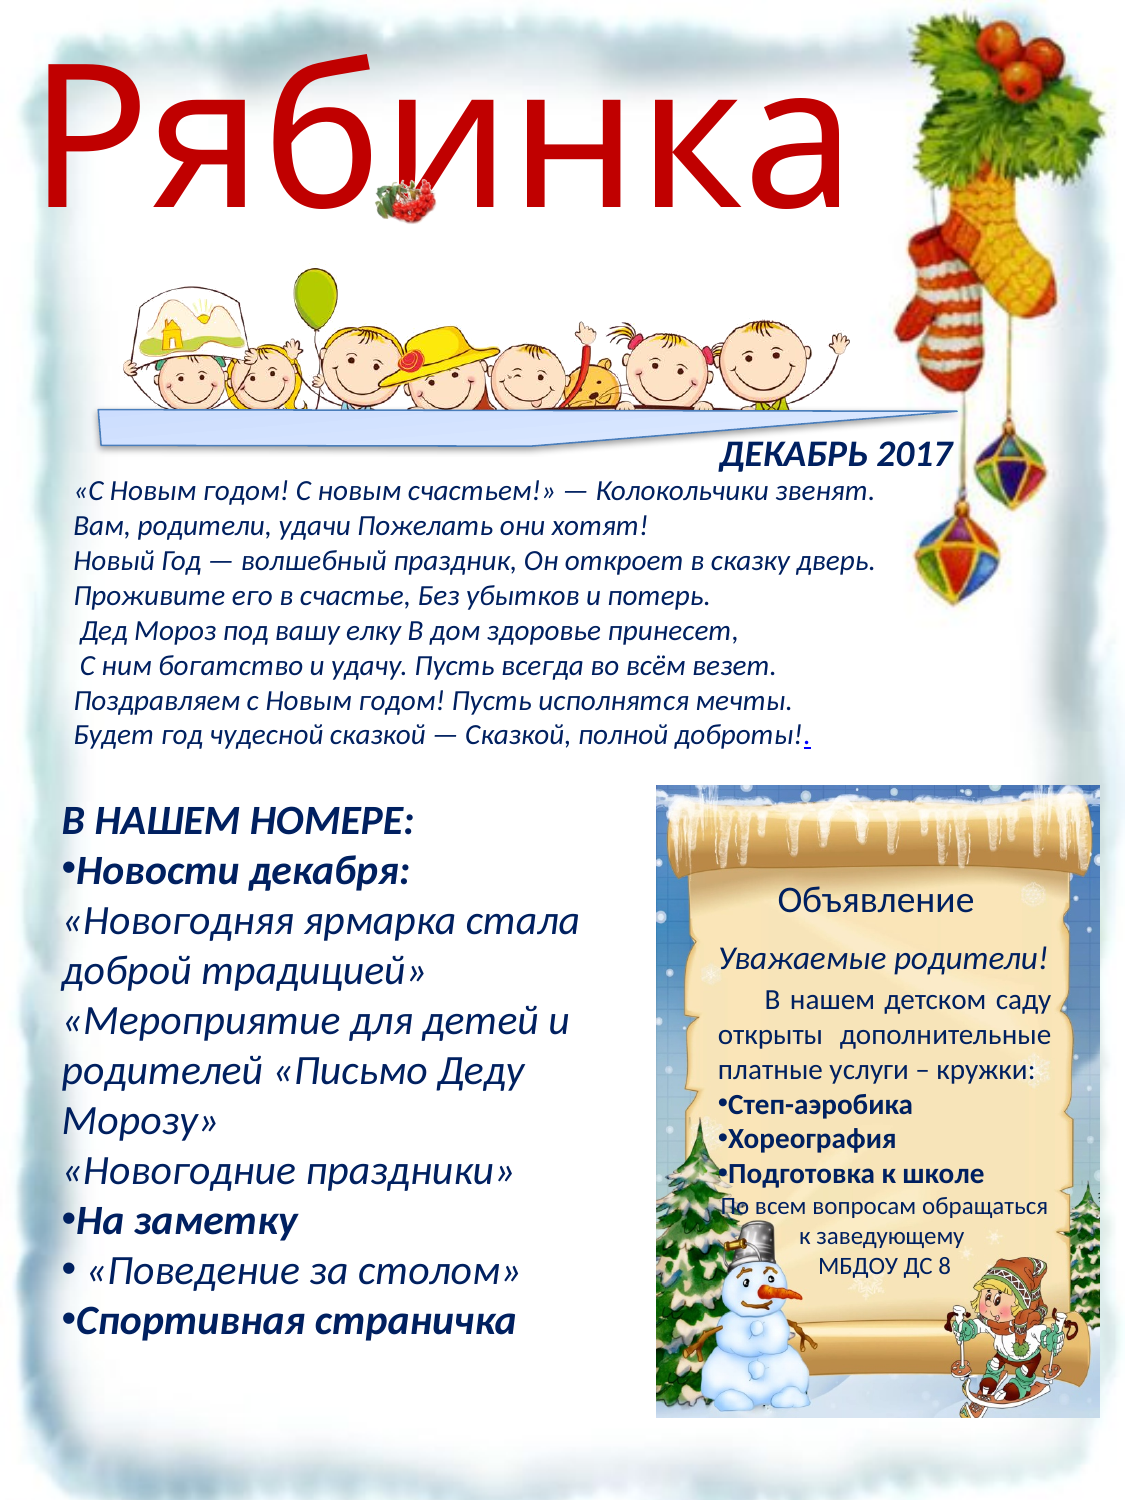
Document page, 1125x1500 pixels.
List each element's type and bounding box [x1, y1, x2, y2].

picture [0, 0, 1125, 1500]
text_box [105, 0, 781, 258]
